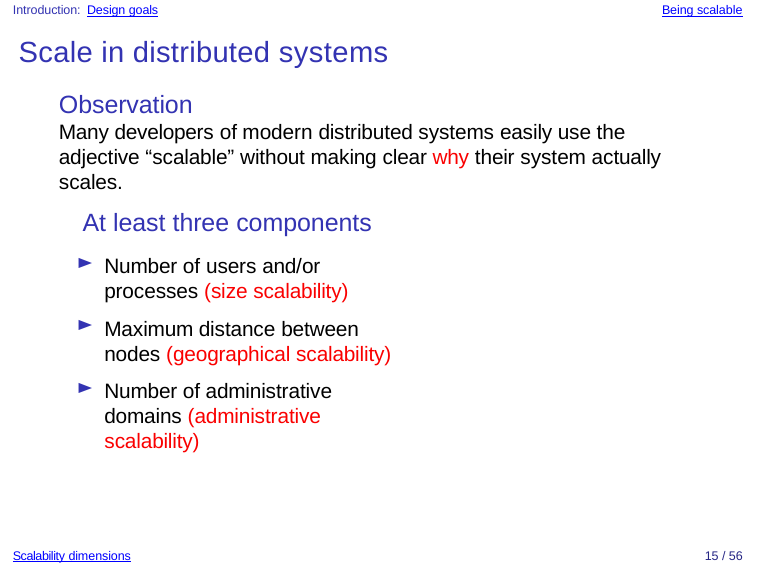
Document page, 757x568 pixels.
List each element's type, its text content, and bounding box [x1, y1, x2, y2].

text_box Being scalable [660, 0, 745, 18]
text_box Introduction: Design goals [10, 0, 163, 18]
text_box Scalability dimensions [10, 546, 138, 563]
text_box 15 / 56 [702, 546, 745, 563]
text_box Scale in distributed systems Observation Many developers of modern distributed systems easily use the adjective “scalable” without making clear why their system actually scales. At least three components Number of users and/or processes (size scalability) Maximum distance between nodes (geographical scalability) Number of administrative domains (administrative scalability) [11, 31, 673, 453]
